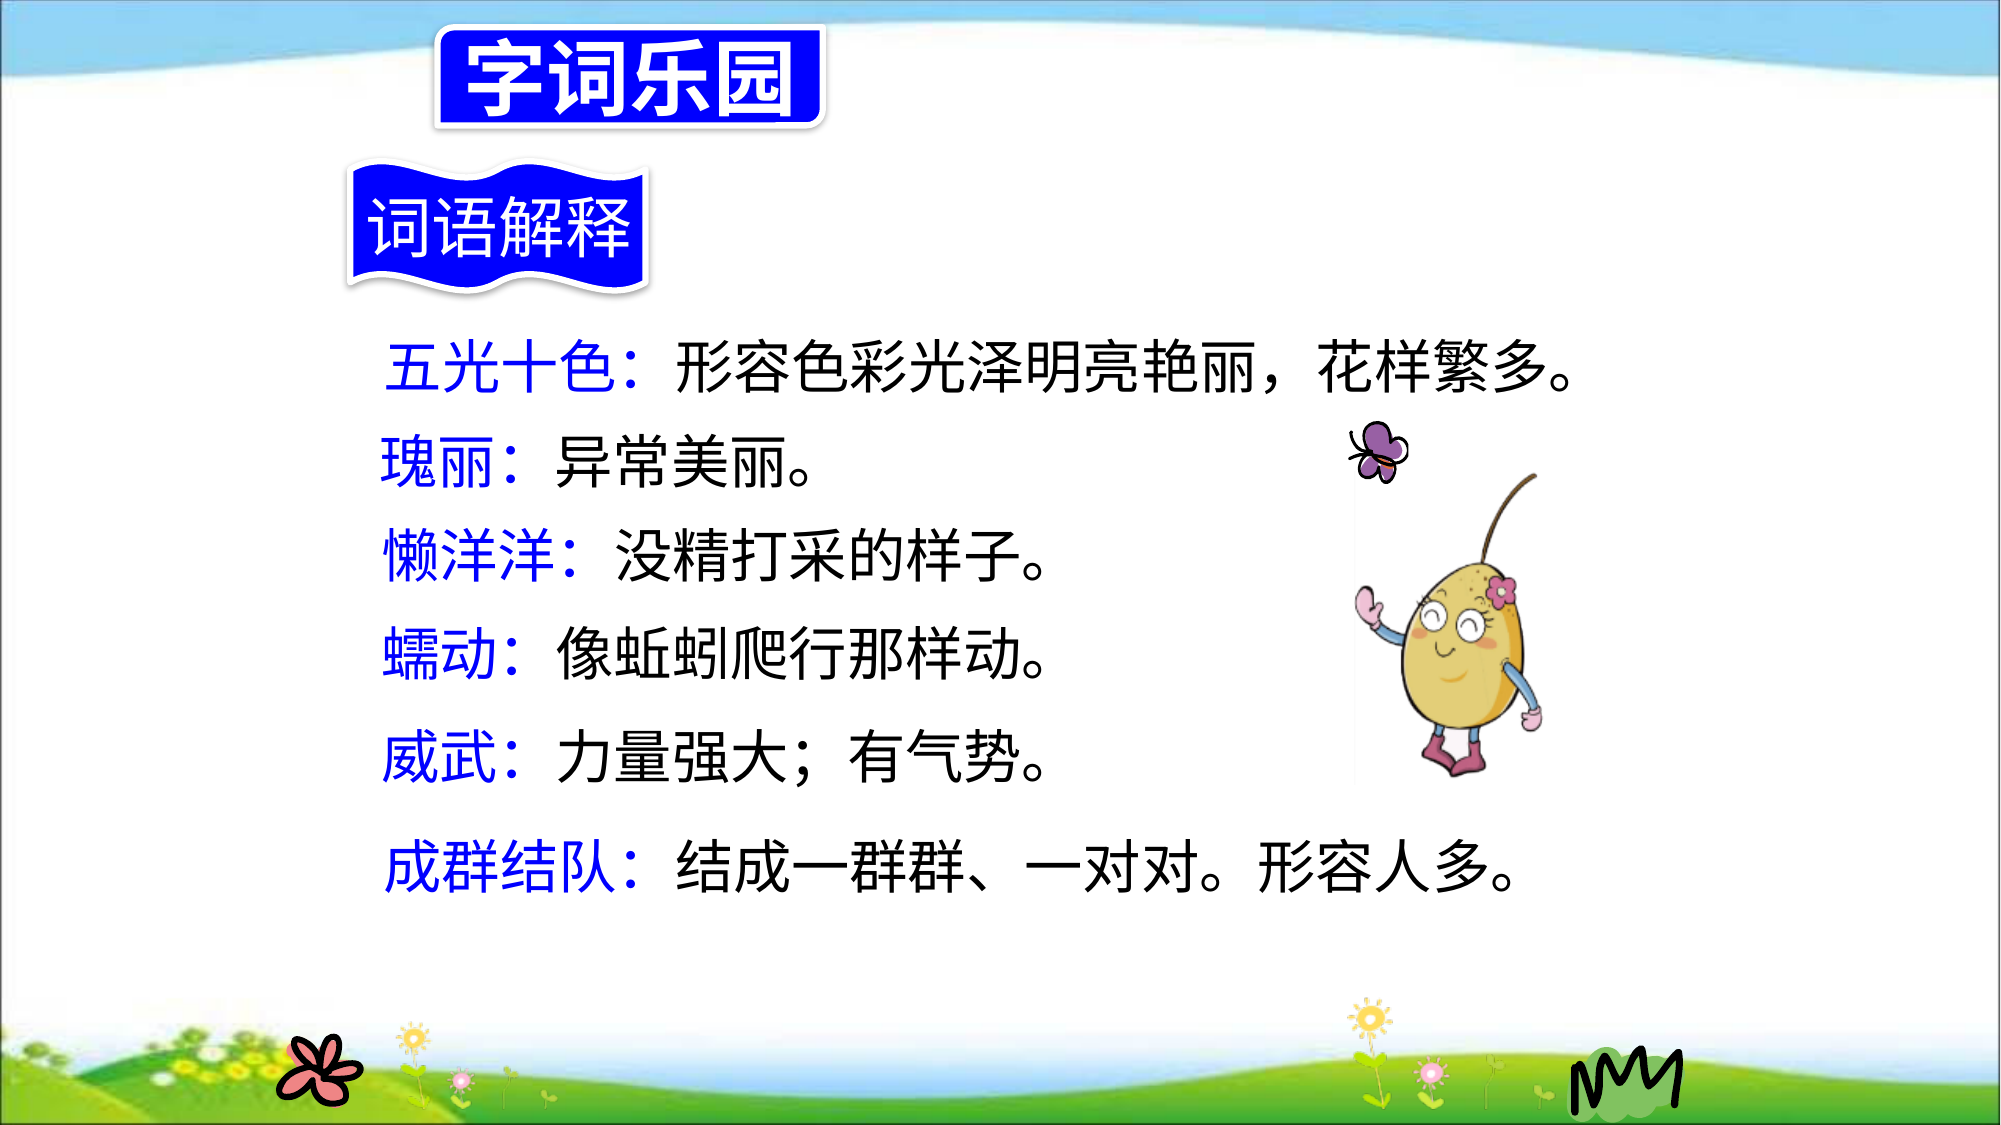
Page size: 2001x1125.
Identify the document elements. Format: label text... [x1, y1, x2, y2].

text_box 五光十色：形容色彩光泽明亮艳丽，花样繁多。 [369, 323, 1623, 408]
text_box 蠕动：像蚯蚓爬行那样动。 [366, 609, 1096, 695]
text_box 成群结队：结成一群群、一对对。形容人多。 [369, 822, 1564, 908]
text_box 威武：力量强大；有气势。 [366, 713, 1096, 798]
text_box 瑰丽：异常美丽。 [365, 417, 861, 503]
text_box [1342, 420, 1547, 786]
text_box 懒洋洋：没精打采的样子。 [366, 512, 1096, 597]
text_box 词语解释 [347, 158, 649, 294]
text_box 字词乐园 [434, 24, 826, 129]
picture [0, 0, 2001, 1125]
